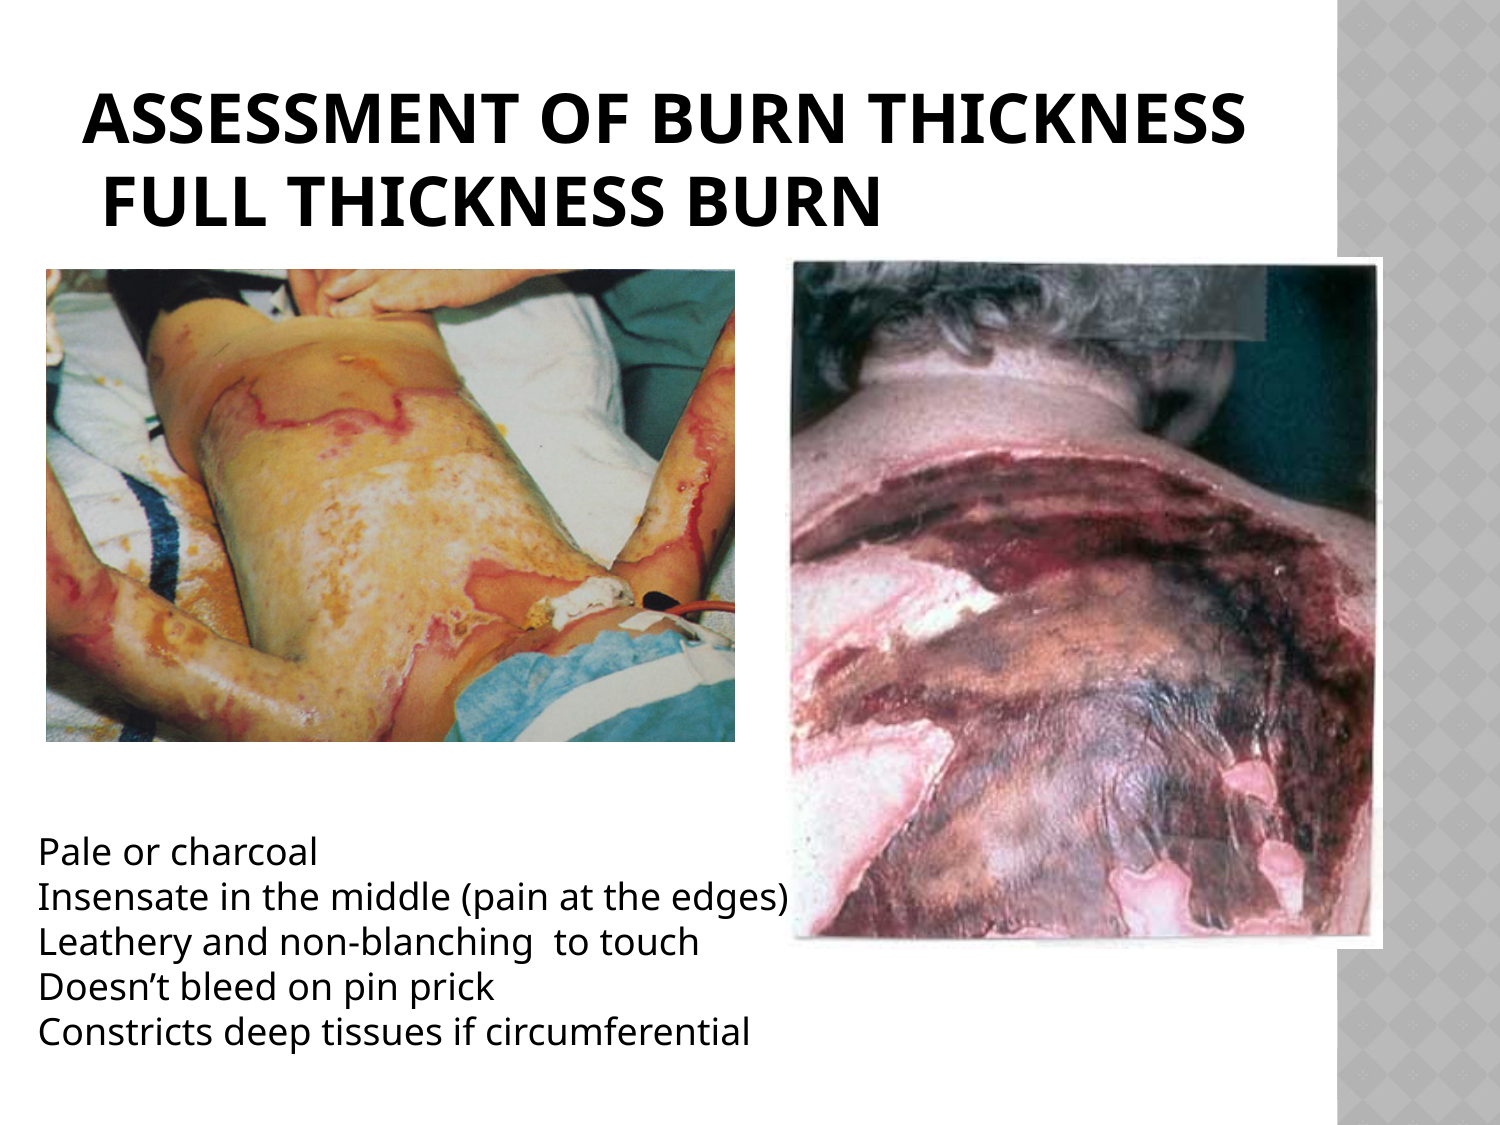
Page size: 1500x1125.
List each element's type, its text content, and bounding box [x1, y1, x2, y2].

picture [784, 257, 1384, 950]
text_box Pale or charcoal Insensate in the middle (pain at the edges) Leathery and non-blanching to touch Doesn’t bleed on pin prick Constricts deep tissues if circumferential [22, 820, 805, 1060]
title Assessment of Burn Thickness Full Thickness Burn [75, 52, 1263, 240]
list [46, 269, 735, 743]
